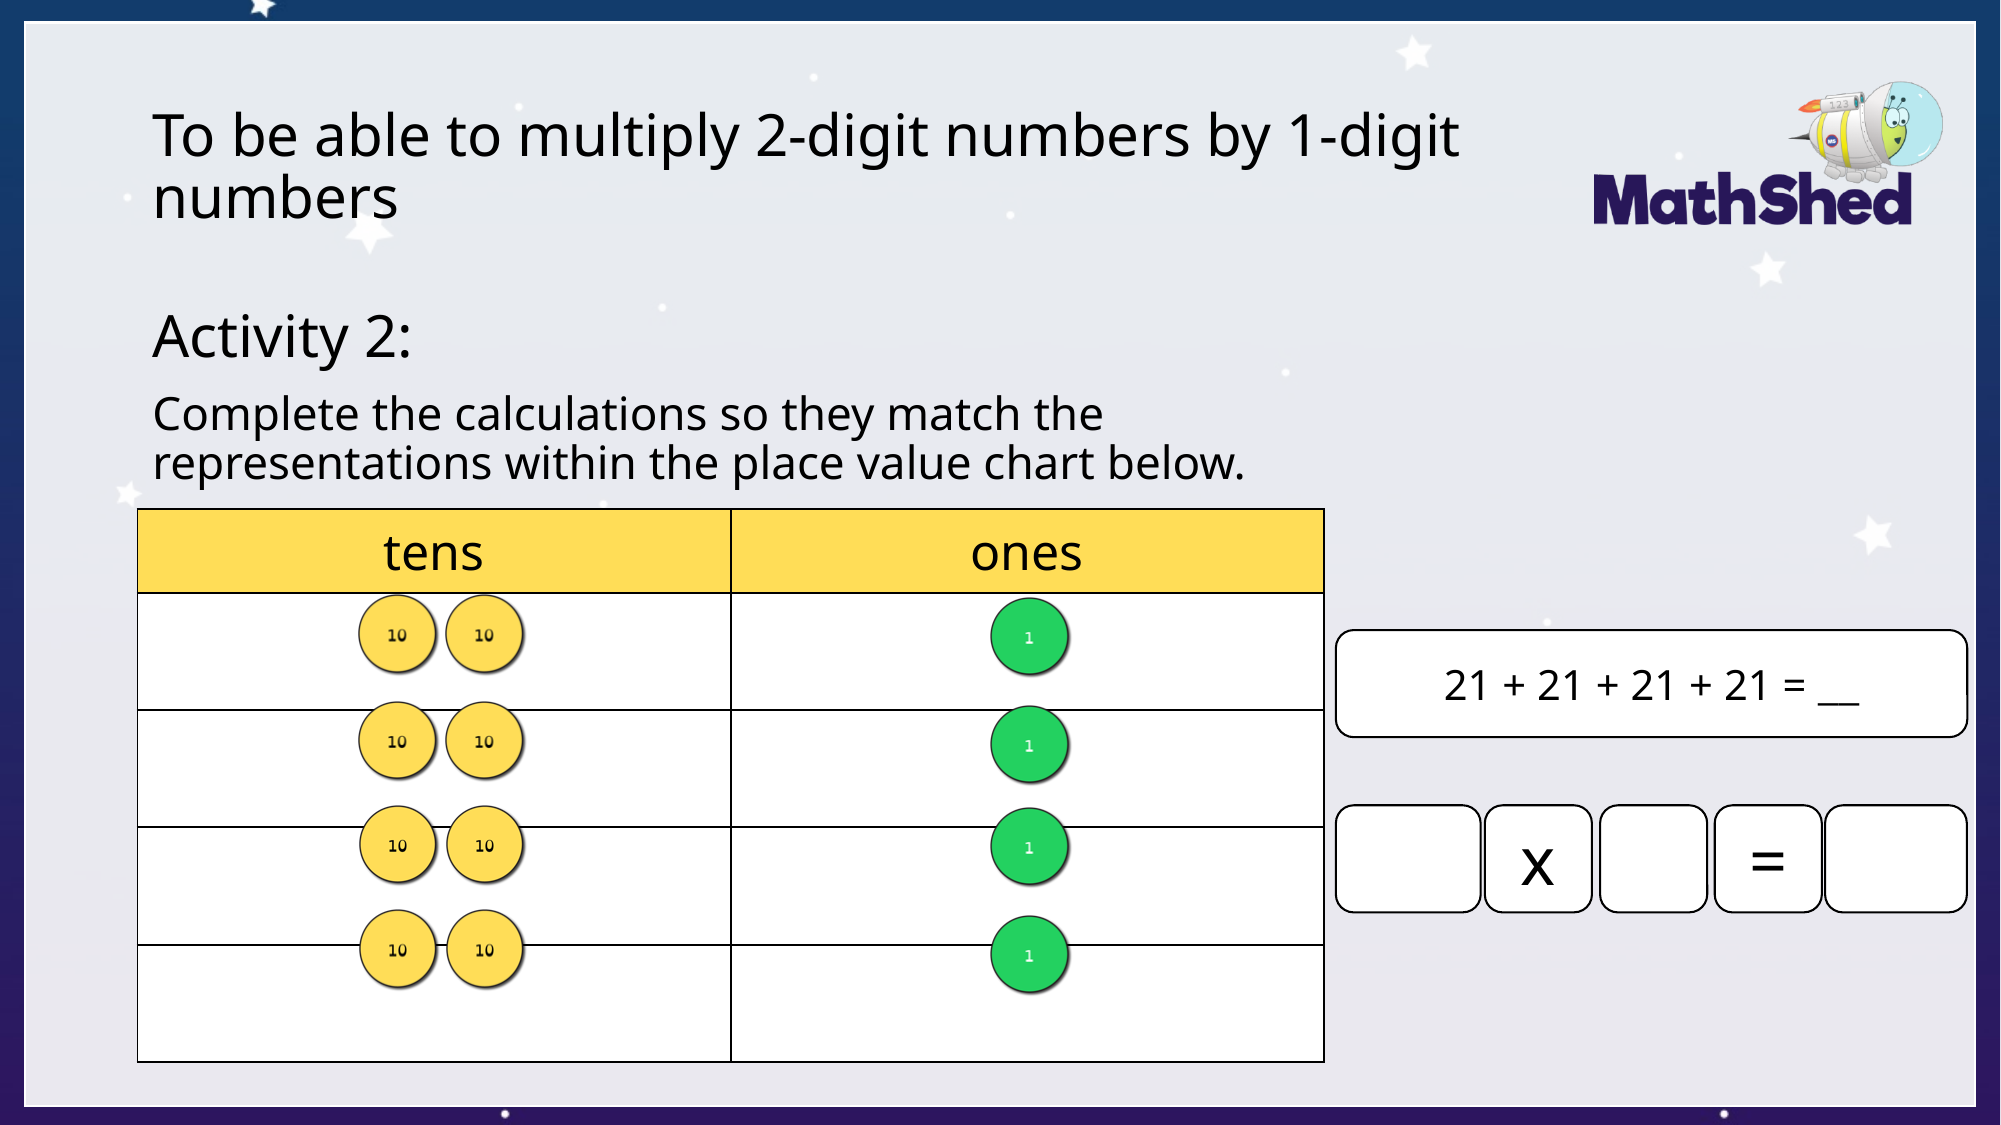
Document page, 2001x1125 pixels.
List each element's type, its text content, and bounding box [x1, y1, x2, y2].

picture [0, 0, 2001, 1125]
table_header tens [138, 510, 730, 592]
table_cell [732, 594, 1323, 709]
table_cell [138, 946, 730, 1061]
table_cell [138, 711, 730, 826]
text_box 4 [1599, 804, 1709, 914]
text_box 21 + 21 + 21 + 21 = __ [1334, 629, 1969, 739]
title To be able to multiply 2-digit numbers by 1-digit numbers [137, 59, 1578, 278]
table_cell [732, 946, 1323, 1061]
text_box = [1713, 804, 1823, 914]
table_cell [732, 828, 1323, 944]
text_box 84 [1824, 804, 1968, 914]
table_cell [732, 711, 1323, 826]
text_box 21 [1334, 804, 1482, 914]
text_box x [1483, 804, 1593, 914]
list Activity 2: Complete the calculations so they match the representations within the place value chart below. [137, 299, 1324, 508]
table_cell [138, 828, 730, 944]
table_header ones [732, 510, 1323, 592]
table_cell [138, 594, 730, 709]
